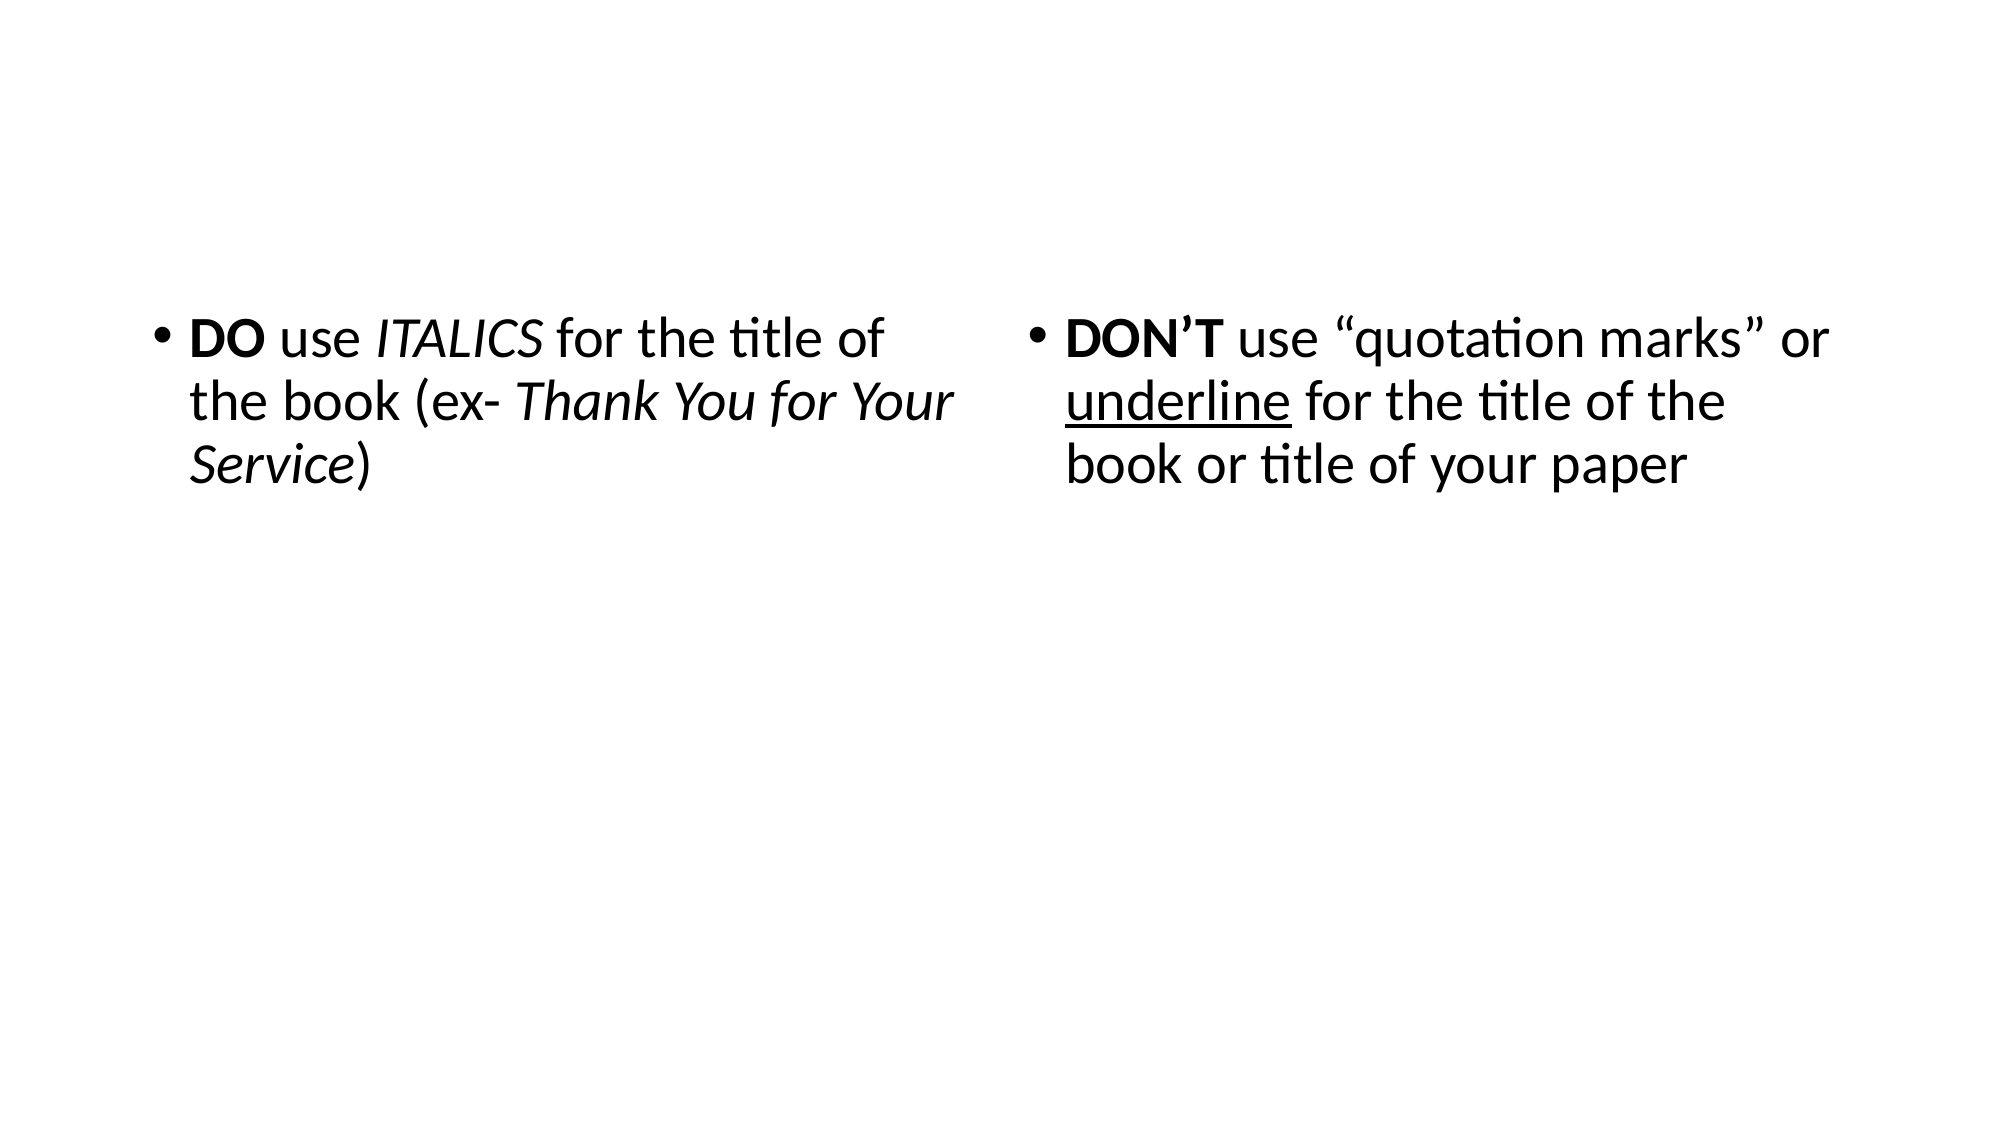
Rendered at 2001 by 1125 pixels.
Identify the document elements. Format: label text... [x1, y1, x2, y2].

list DON’T use “quotation marks” or underline for the title of the book or title of your paper [1012, 299, 1863, 1014]
list DO use ITALICS for the title of the book (ex- Thank You for Your Service) [137, 299, 988, 1014]
